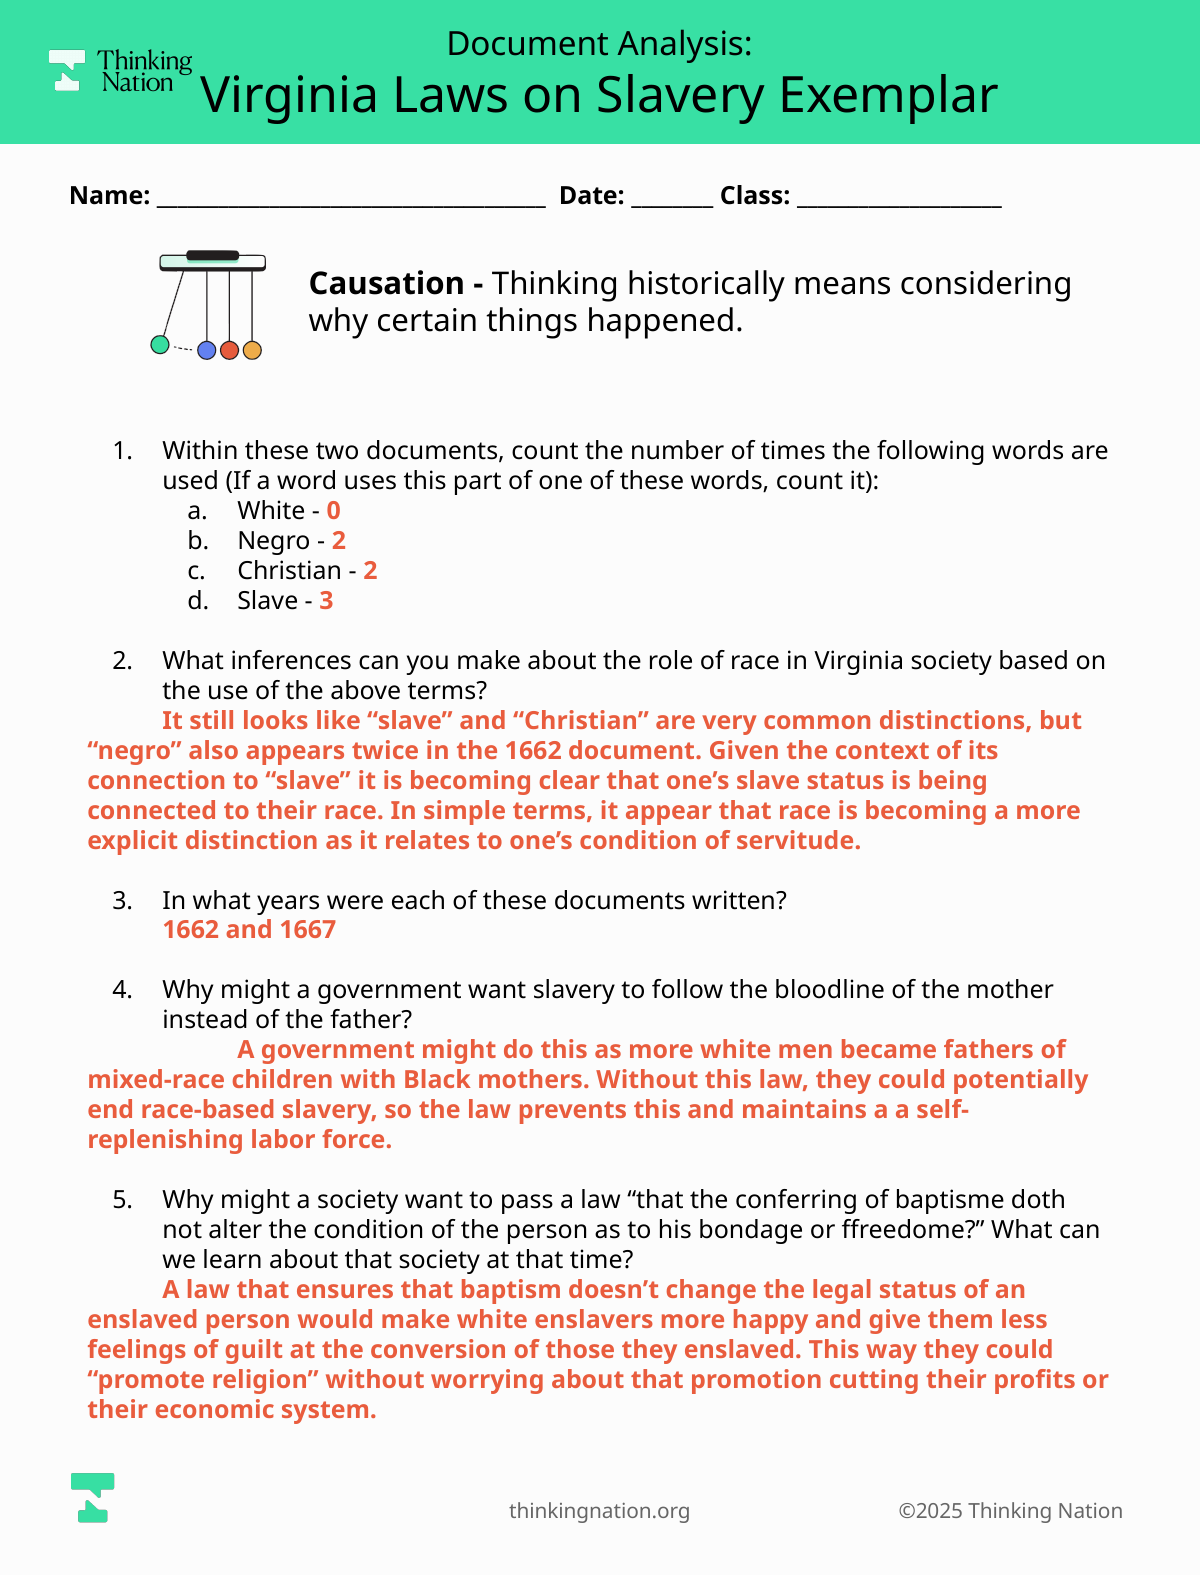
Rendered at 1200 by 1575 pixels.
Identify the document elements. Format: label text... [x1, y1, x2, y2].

text_box thinkingnation.org [457, 1483, 742, 1532]
text_box Causation - Thinking historically means considering why certain things happened. [294, 244, 1128, 363]
text_box ©2025 Thinking Nation [854, 1483, 1139, 1532]
picture [126, 223, 290, 387]
text_box Within these two documents, count the number of times the following words are used (If a word uses this part of one of these words, count it): White - 0 Negro - 2 Christian - 2 Slave - 3 What inferences can you make about the role of race in Virginia society based on the use of the above terms? It still looks like “slave” and “Christian” are very common distinctions, but “negro” also appears twice in the 1662 document. Given the context of its connection to “slave” it is becoming clear that one’s slave status is being connected to their race. In simple terms, it appear that race is becoming a more explicit distinction as it relates to one’s condition of servitude. In what years were each of these documents written? 1662 and 1667 Why might a government want slavery to follow the bloodline of the mother instead of the father? A government might do this as more white men became fathers of mixed-race children with Black mothers. Without this law, they could potentially end race-based slavery, so the law prevents this and maintains a a self-replenishing labor force. Why might a society want to pass a law “that the conferring of baptisme doth not alter the condition of the person as to his bondage or ffreedome?” What can we learn about that society at that time? A law that ensures that baptism doesn’t change the legal status of an enslaved person would make white enslavers more happy and give them less feelings of guilt at the conversion of those they enslaved. This way they could “promote religion” without worrying about that promotion cutting their profits or their economic system. [72, 420, 1128, 1464]
text_box Name: ______________________________________ Date: ________ Class: ____________________ [53, 164, 1146, 224]
text_box Document Analysis: Virginia Laws on Slavery Exemplar [0, 0, 1200, 144]
picture [58, 1463, 127, 1532]
picture [33, 35, 197, 104]
